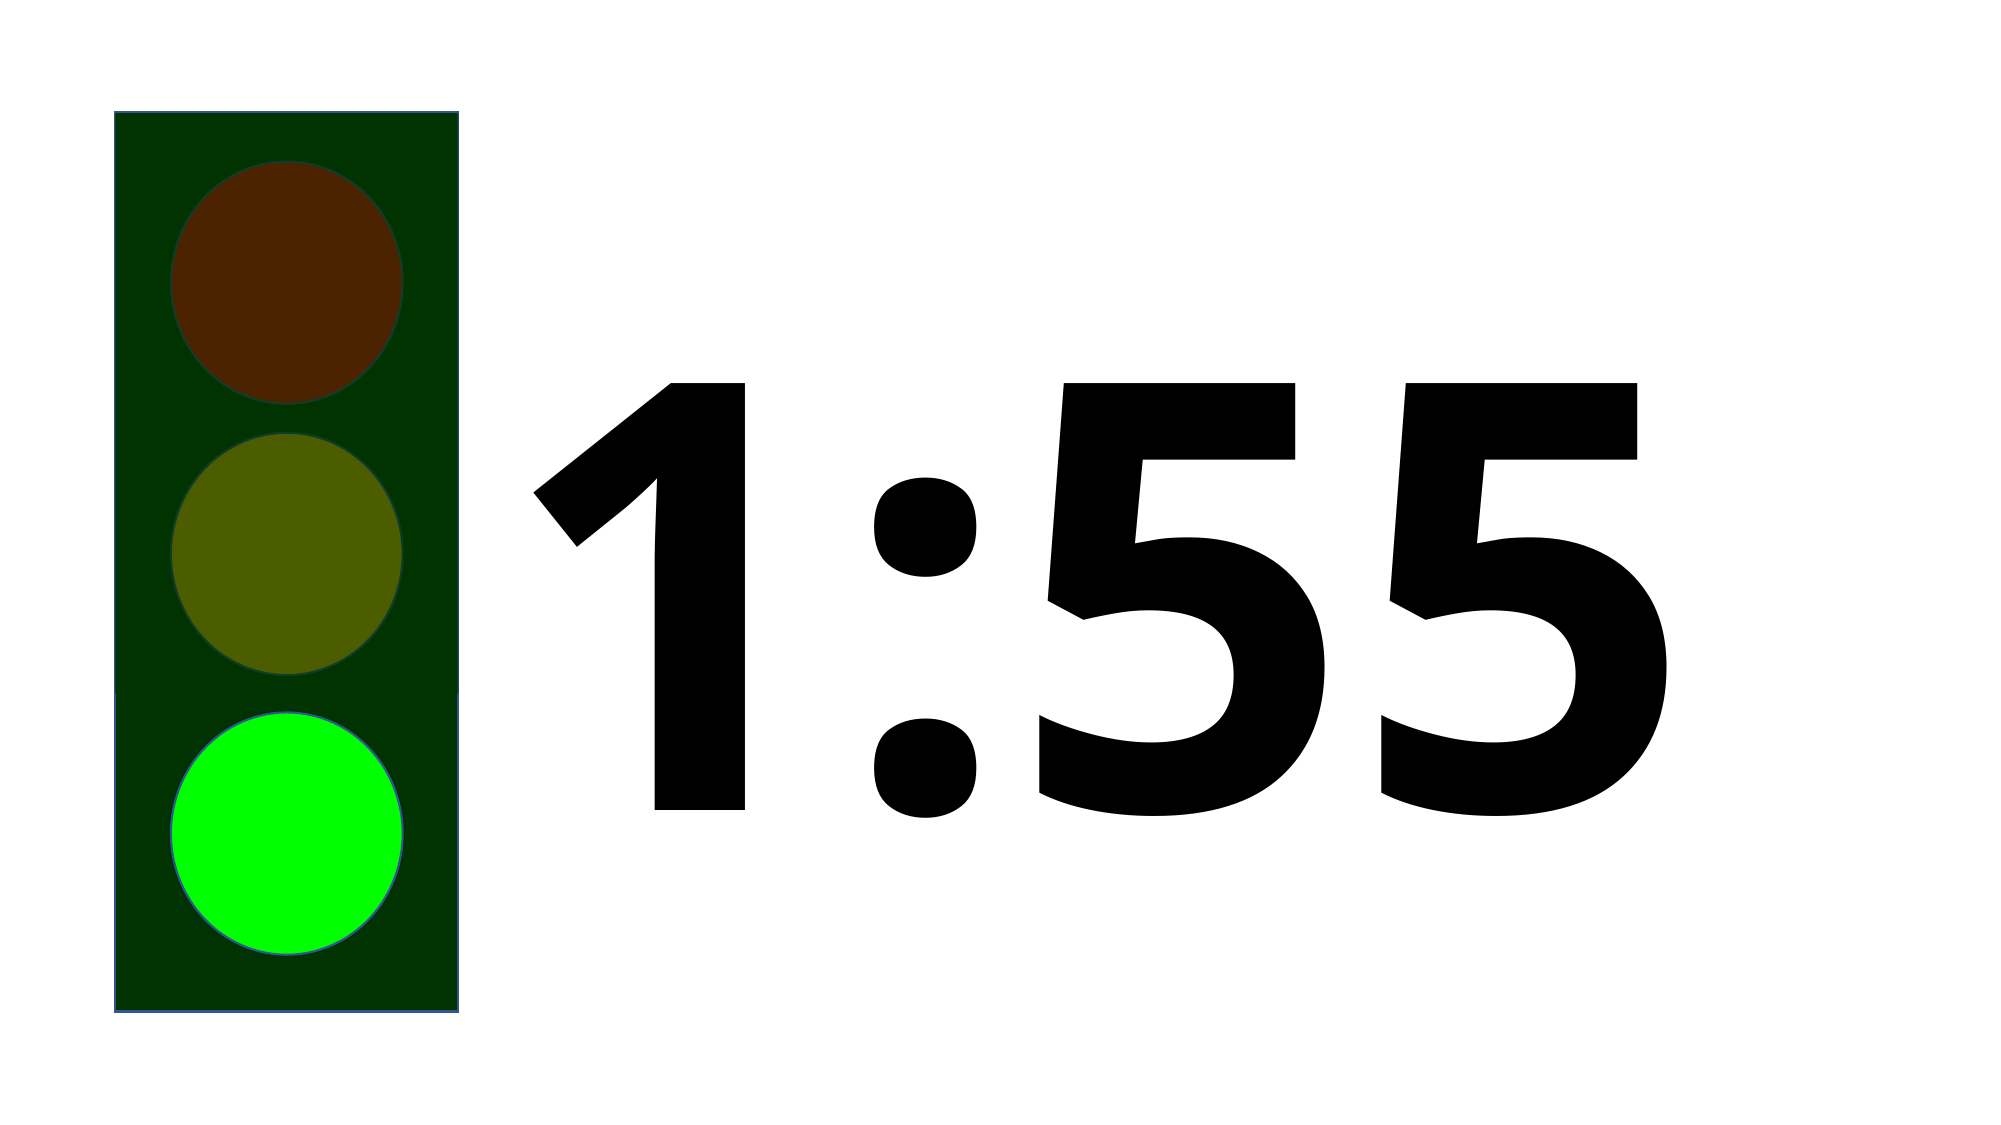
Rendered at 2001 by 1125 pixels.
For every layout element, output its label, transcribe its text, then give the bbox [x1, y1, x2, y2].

text_box [114, 695, 459, 1013]
text_box 1:55 [483, 204, 1924, 938]
text_box [114, 112, 459, 695]
text_box [169, 711, 404, 956]
